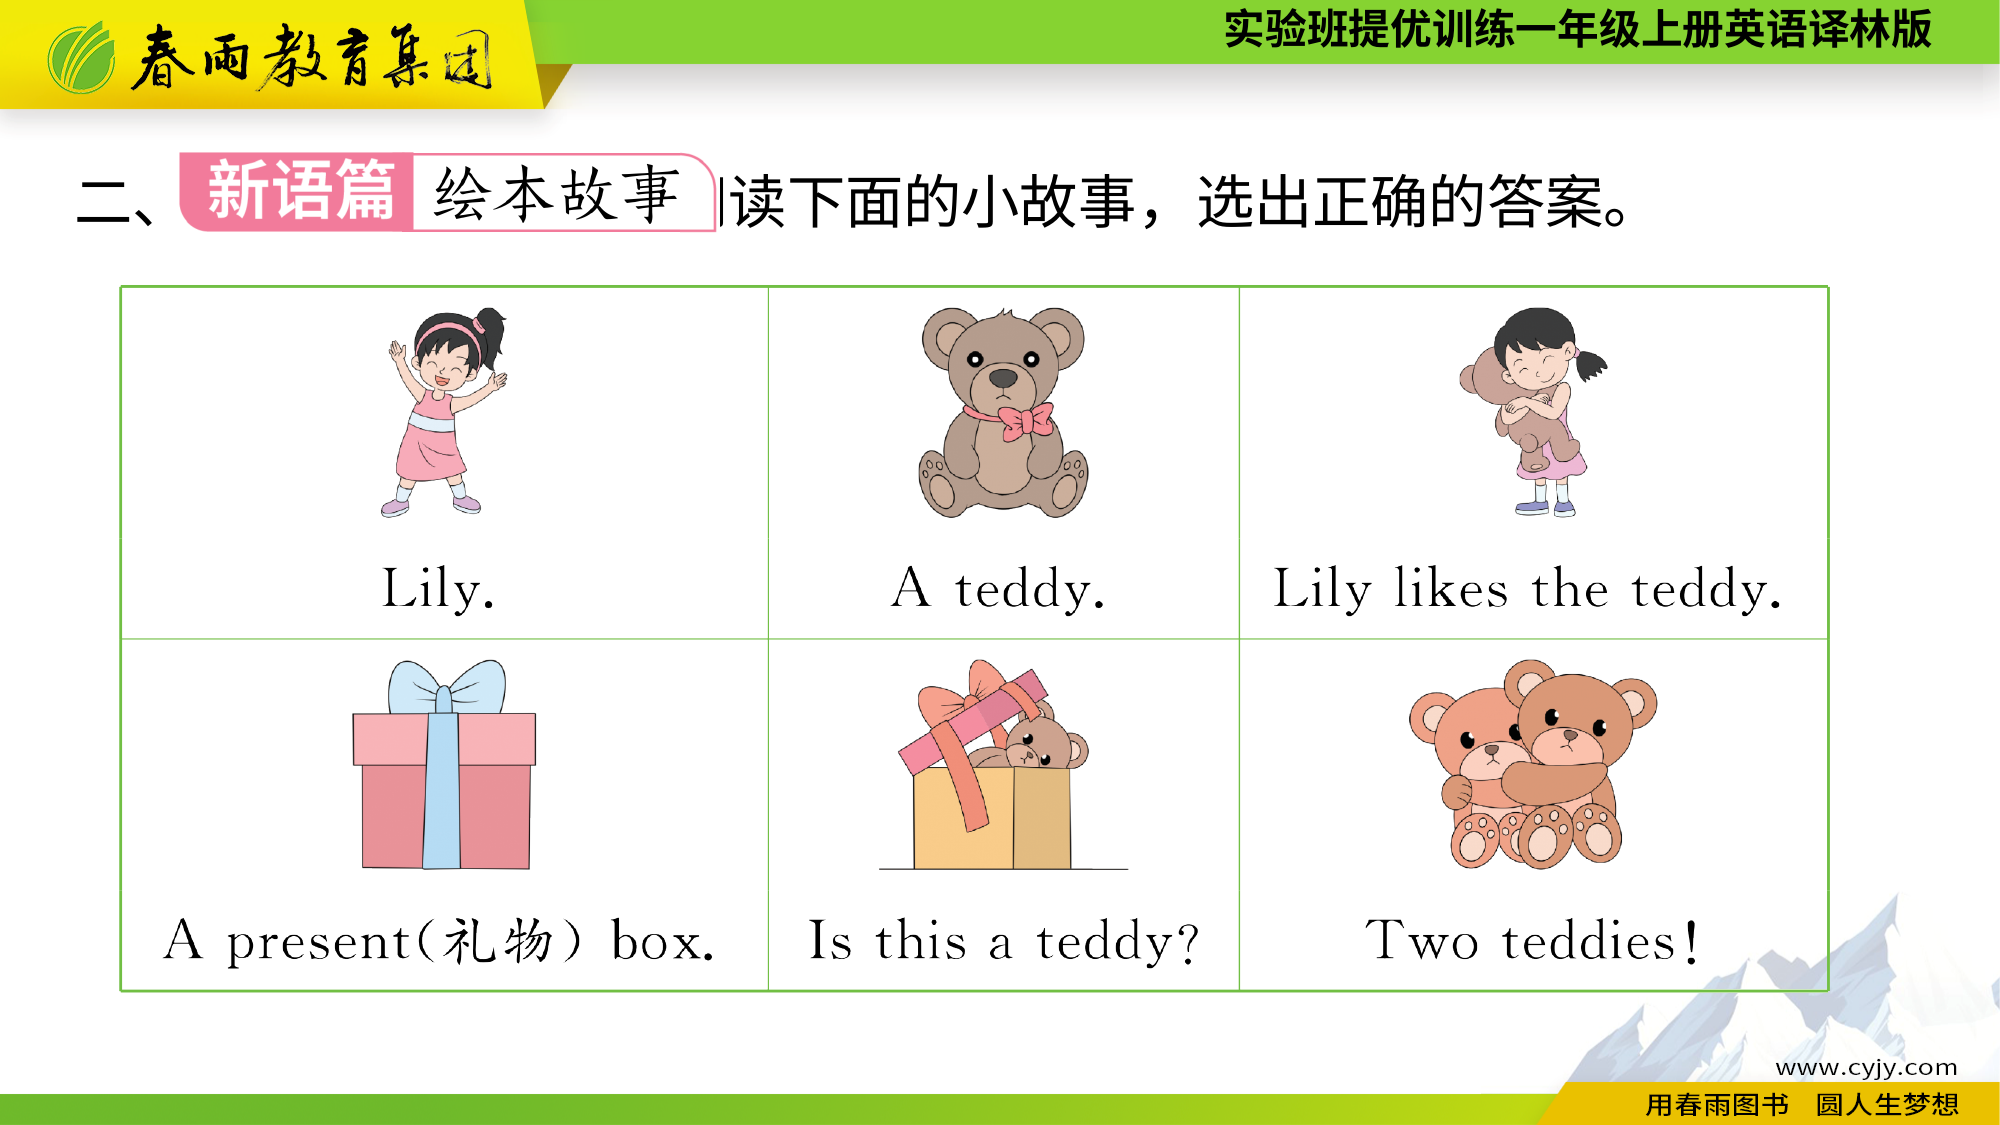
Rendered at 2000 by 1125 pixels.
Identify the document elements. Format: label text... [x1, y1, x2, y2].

picture [0, 0, 2000, 1125]
list 二、 阅读下面的小故事，选出正确的答案。 [59, 122, 1944, 244]
